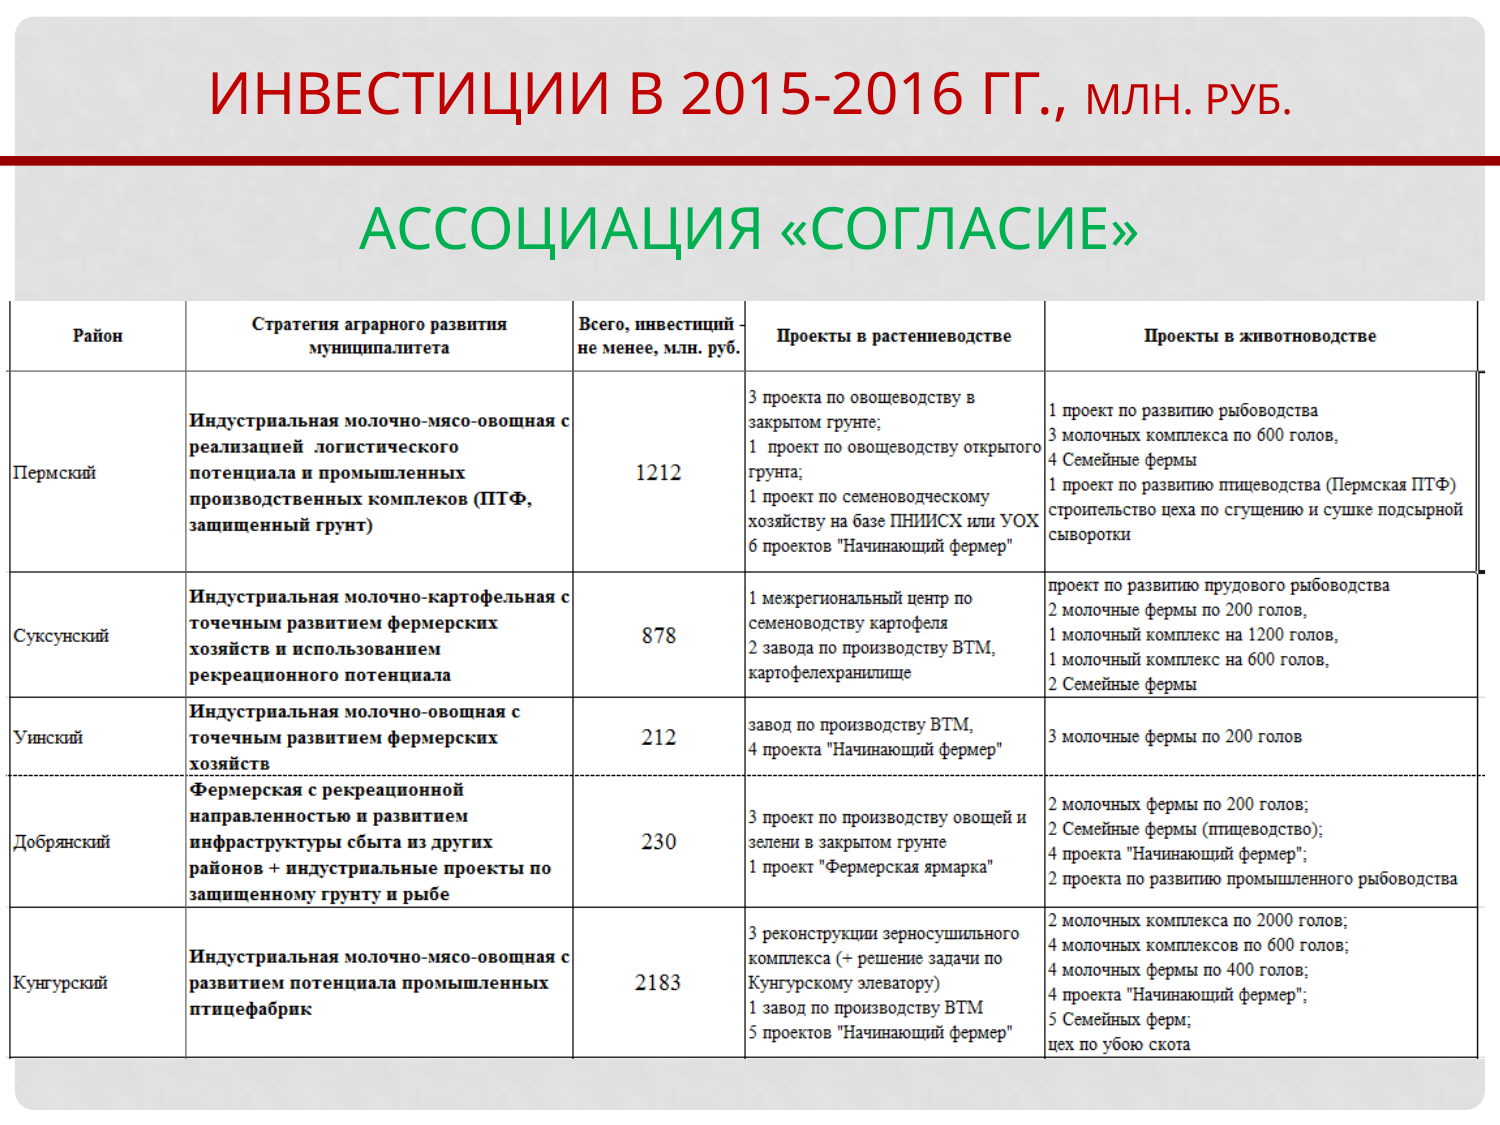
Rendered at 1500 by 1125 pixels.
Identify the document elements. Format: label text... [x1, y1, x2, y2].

picture [5, 301, 1486, 1059]
text_box Инвестиции в 2015-2016 гг., млн. руб. [29, 48, 1471, 158]
text_box АССОЦИАЦИЯ «СОГЛАСИЕ» [29, 184, 1471, 294]
